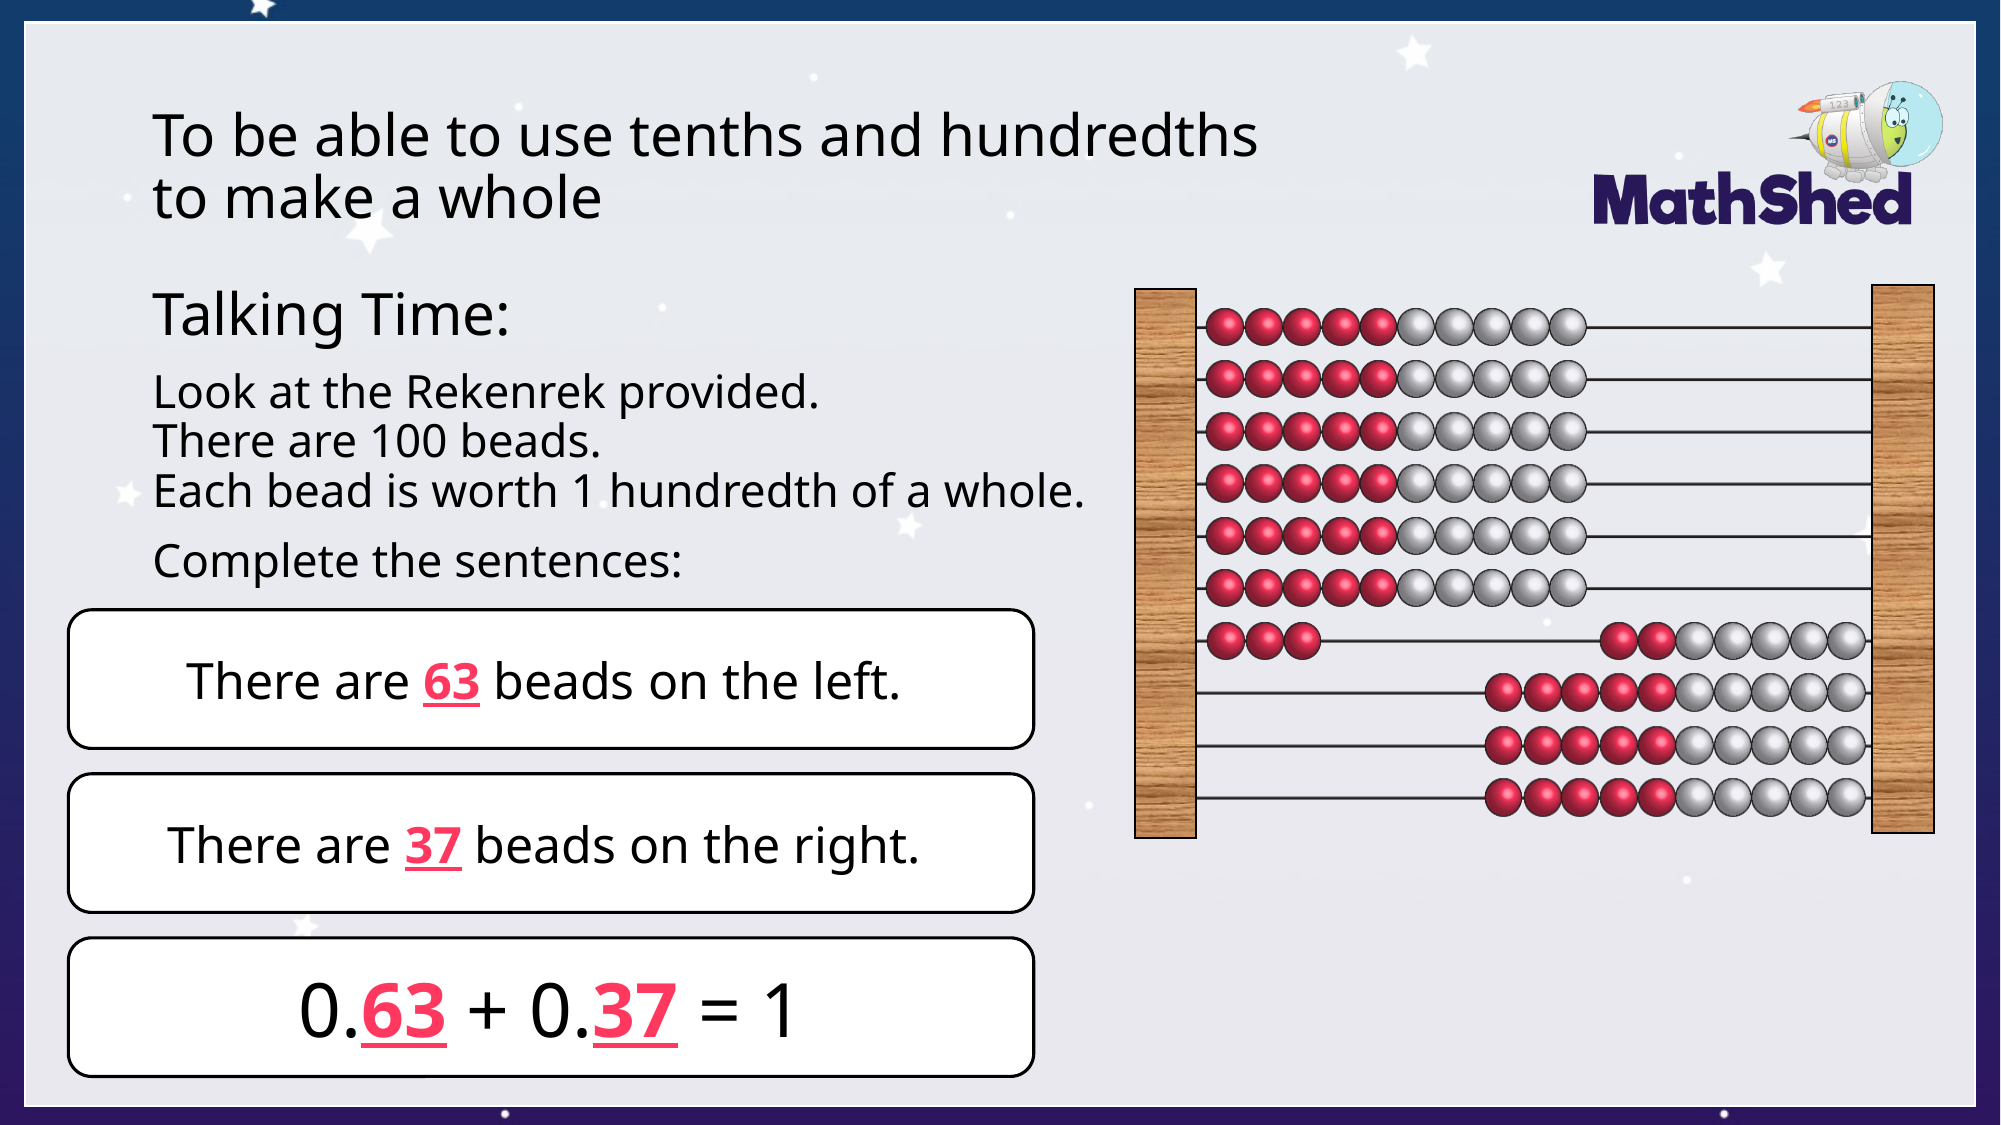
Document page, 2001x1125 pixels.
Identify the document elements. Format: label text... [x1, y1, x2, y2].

text_box 0.63 + 0.37 = 1 [67, 936, 1035, 1078]
list Talking Time: Look at the Rekenrek provided. There are 100 beads. Each bead is worth 1 hundredth of a whole. Complete the sentences: [137, 277, 1103, 992]
text_box There are 63 beads on the left. [67, 608, 1035, 750]
picture [0, 0, 2001, 1125]
title To be able to use tenths and hundredths to make a whole [137, 59, 1578, 278]
text_box There are 37 beads on the right. [67, 772, 1035, 914]
